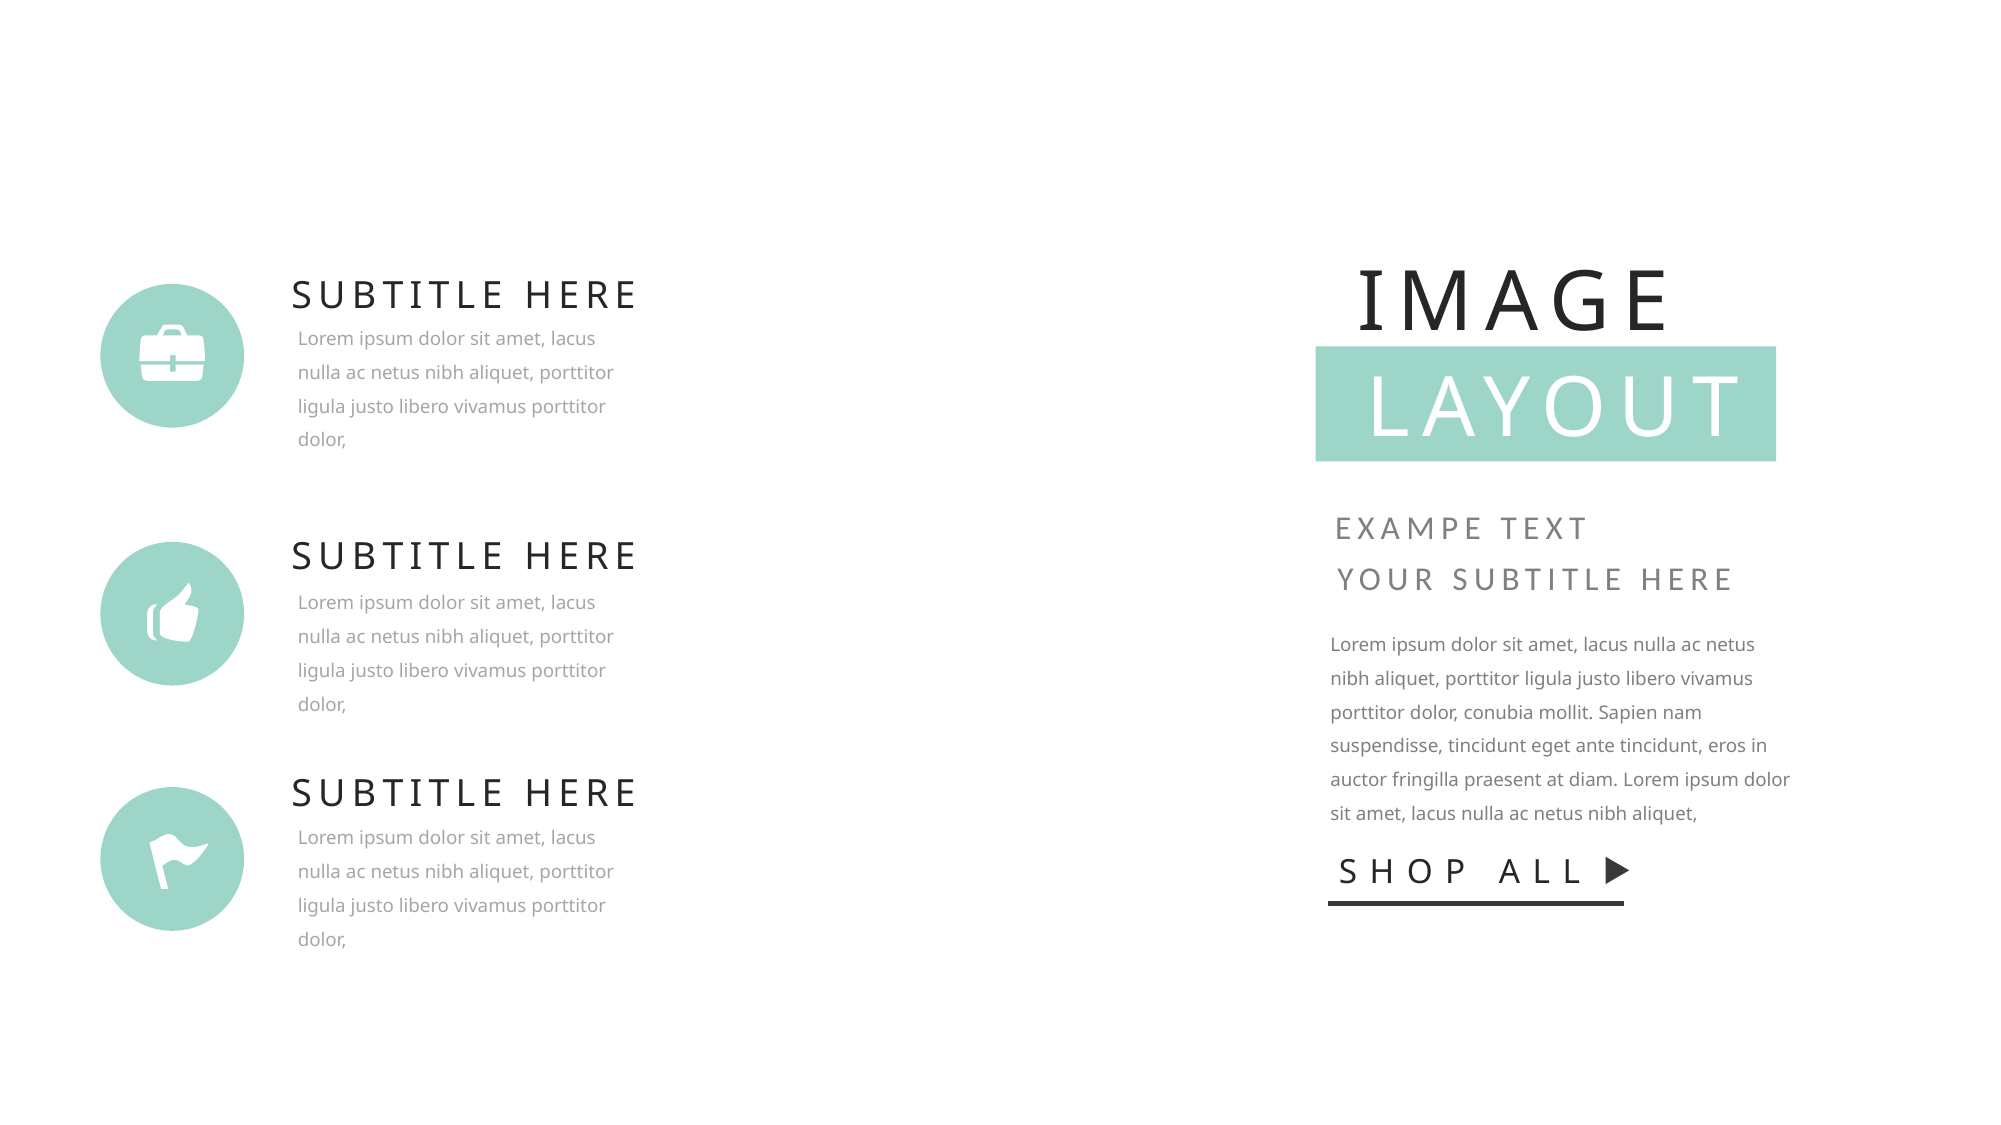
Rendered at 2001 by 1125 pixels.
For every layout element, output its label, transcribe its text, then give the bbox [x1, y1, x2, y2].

text_box Lorem ipsum dolor sit amet, lacus nulla ac netus nibh aliquet, porttitor ligula justo libero vivamus porttitor dolor, conubia mollit. Sapien nam suspendisse, tincidunt eget ante tincidunt, eros in auctor fringilla praesent at diam. Lorem ipsum dolor sit amet, lacus nulla ac netus nibh aliquet, [1315, 614, 1807, 832]
text_box [1315, 345, 1777, 462]
text_box SUBTITLE HERE [276, 761, 528, 822]
text_box IMAGE [1342, 239, 1685, 355]
picture [528, 132, 1147, 1036]
text_box [99, 786, 246, 932]
text_box EXAMPE TEXT [1320, 499, 1601, 554]
text_box [149, 834, 209, 889]
text_box Lorem ipsum dolor sit amet, lacus nulla ac netus nibh aliquet, porttitor ligula justo libero vivamus porttitor dolor, [283, 822, 528, 957]
text_box [159, 583, 199, 642]
text_box [139, 324, 205, 362]
text_box [99, 282, 246, 429]
text_box [99, 540, 246, 687]
text_box [140, 364, 204, 381]
text_box SHOP ALL [1324, 842, 1596, 898]
text_box SUBTITLE HERE [276, 263, 528, 324]
text_box Lorem ipsum dolor sit amet, lacus nulla ac netus nibh aliquet, porttitor ligula justo libero vivamus porttitor dolor, [283, 584, 528, 723]
text_box YOUR SUBTITLE HERE [1322, 550, 1747, 605]
text_box LAYOUT [1352, 345, 1754, 461]
text_box Lorem ipsum dolor sit amet, lacus nulla ac netus nibh aliquet, porttitor ligula justo libero vivamus porttitor dolor, [283, 308, 528, 458]
text_box [1604, 854, 1632, 886]
text_box [147, 604, 157, 641]
text_box SUBTITLE HERE [276, 524, 528, 584]
